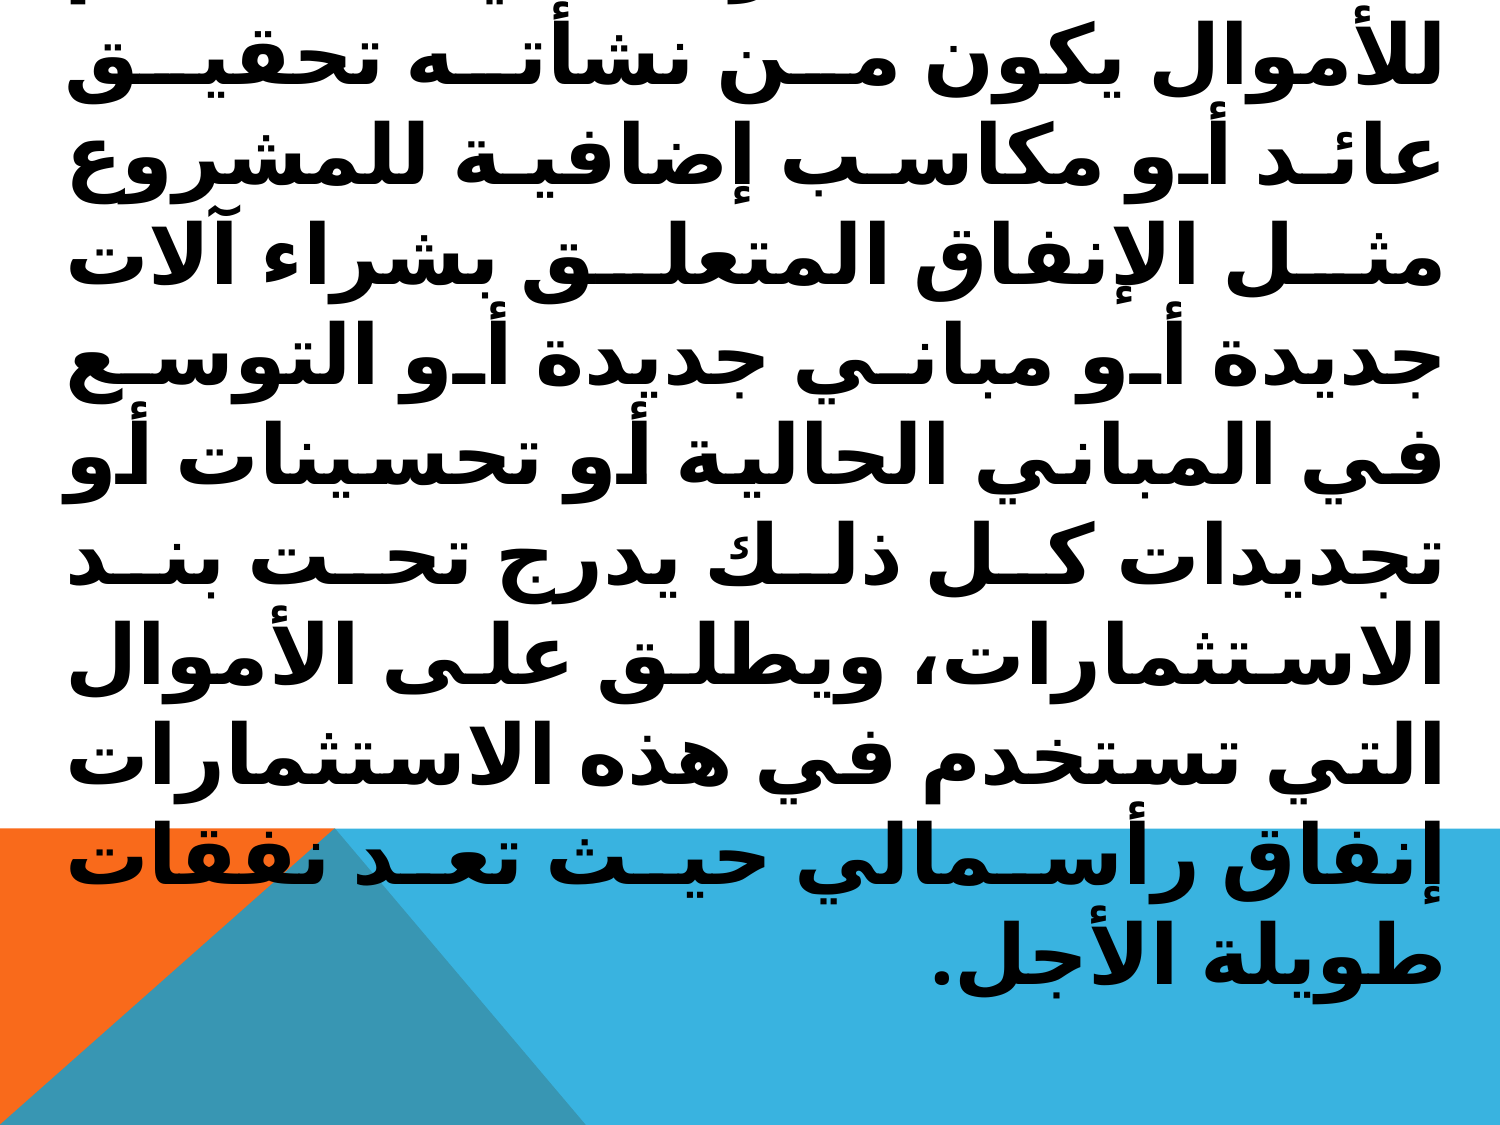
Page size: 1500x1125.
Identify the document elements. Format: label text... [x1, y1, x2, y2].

text_box يقصد بالاستثمارات أي استخدام للأموال يكون من نشأته تحقيق عائد أو مكاسب إضافية للمشروع مثل الإنفاق المتعلق بشراء آلات جديدة أو مباني جديدة أو التوسع في المباني الحالية أو تحسينات أو تجديدات كل ذلك يدرج تحت بند الاستثمارات، ويطلق على الأموال التي تستخدم في هذه الاستثمارات إنفاق رأسمالي حيث تعد نفقات طويلة الأجل. [49, 0, 1463, 1009]
